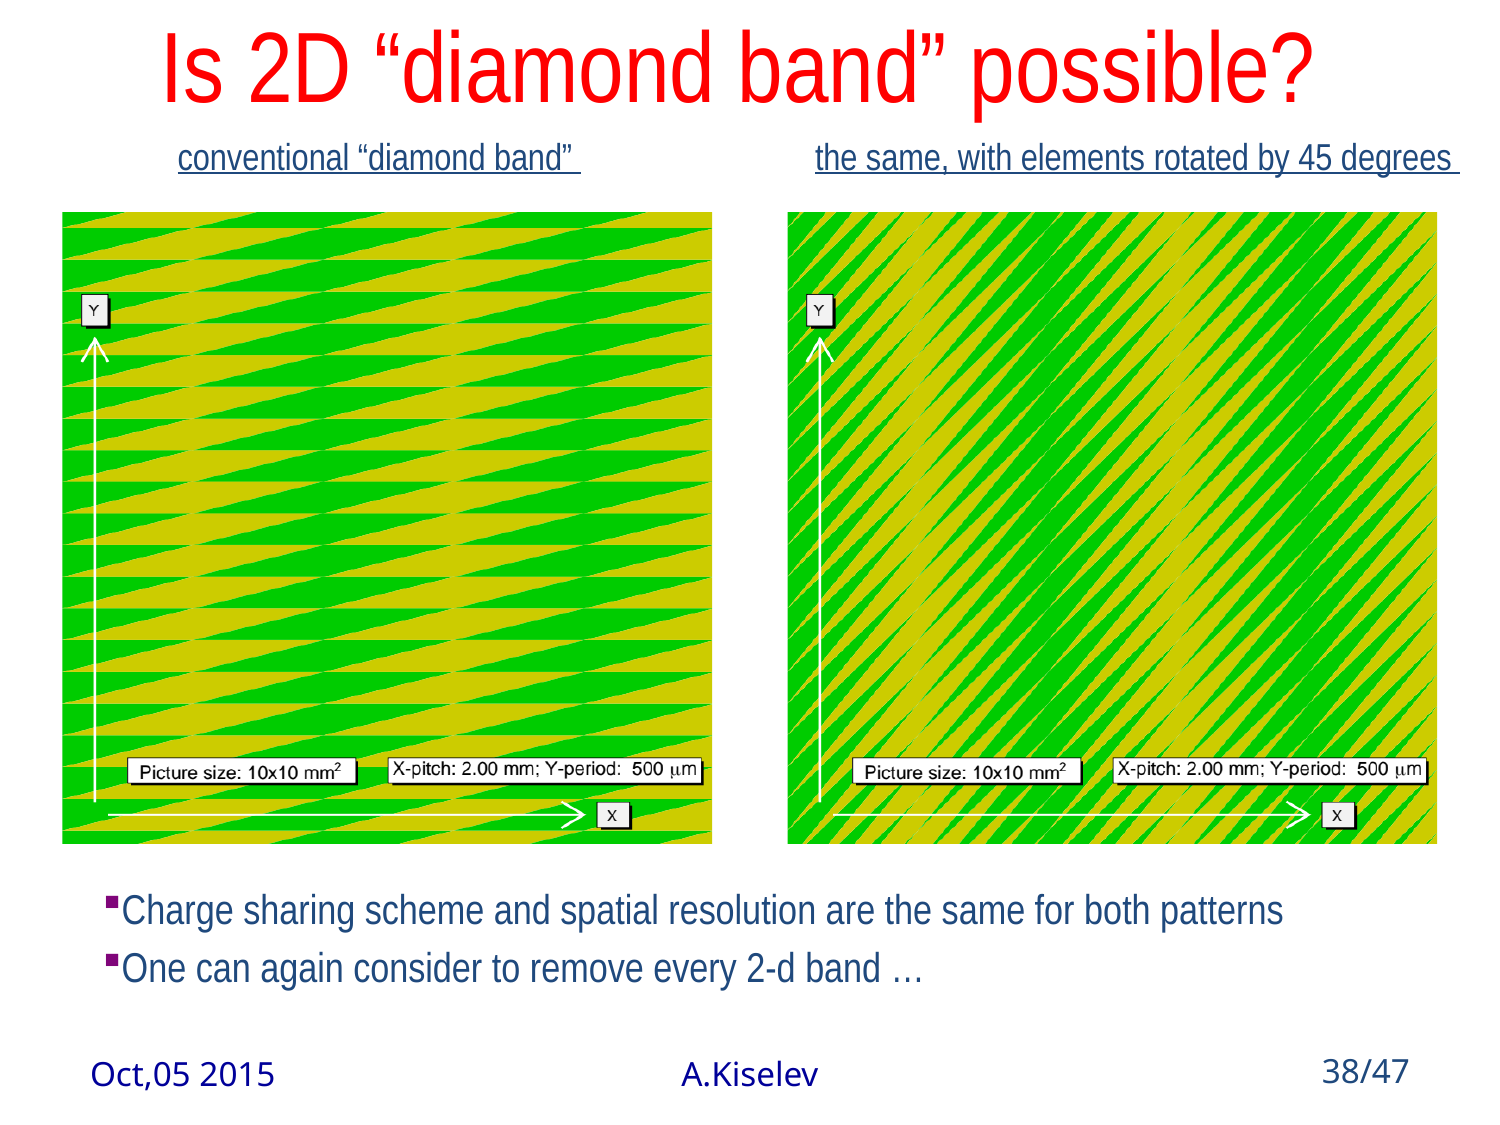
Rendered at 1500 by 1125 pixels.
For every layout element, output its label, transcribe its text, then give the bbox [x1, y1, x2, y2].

slide_number 38/47 [1074, 1042, 1425, 1103]
picture [787, 212, 1438, 845]
text_box the same, with elements rotated by 45 degrees [799, 124, 1500, 200]
text_box conventional “diamond band” [162, 124, 638, 200]
footer A.Kiselev [512, 1042, 988, 1103]
text_box Charge sharing scheme and spatial resolution are the same for both patterns One can again consider to remove every 2-d band … [87, 874, 1500, 1025]
picture [62, 212, 713, 845]
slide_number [75, 1042, 425, 1103]
title Is 2D “diamond band” possible? [0, 0, 1500, 125]
